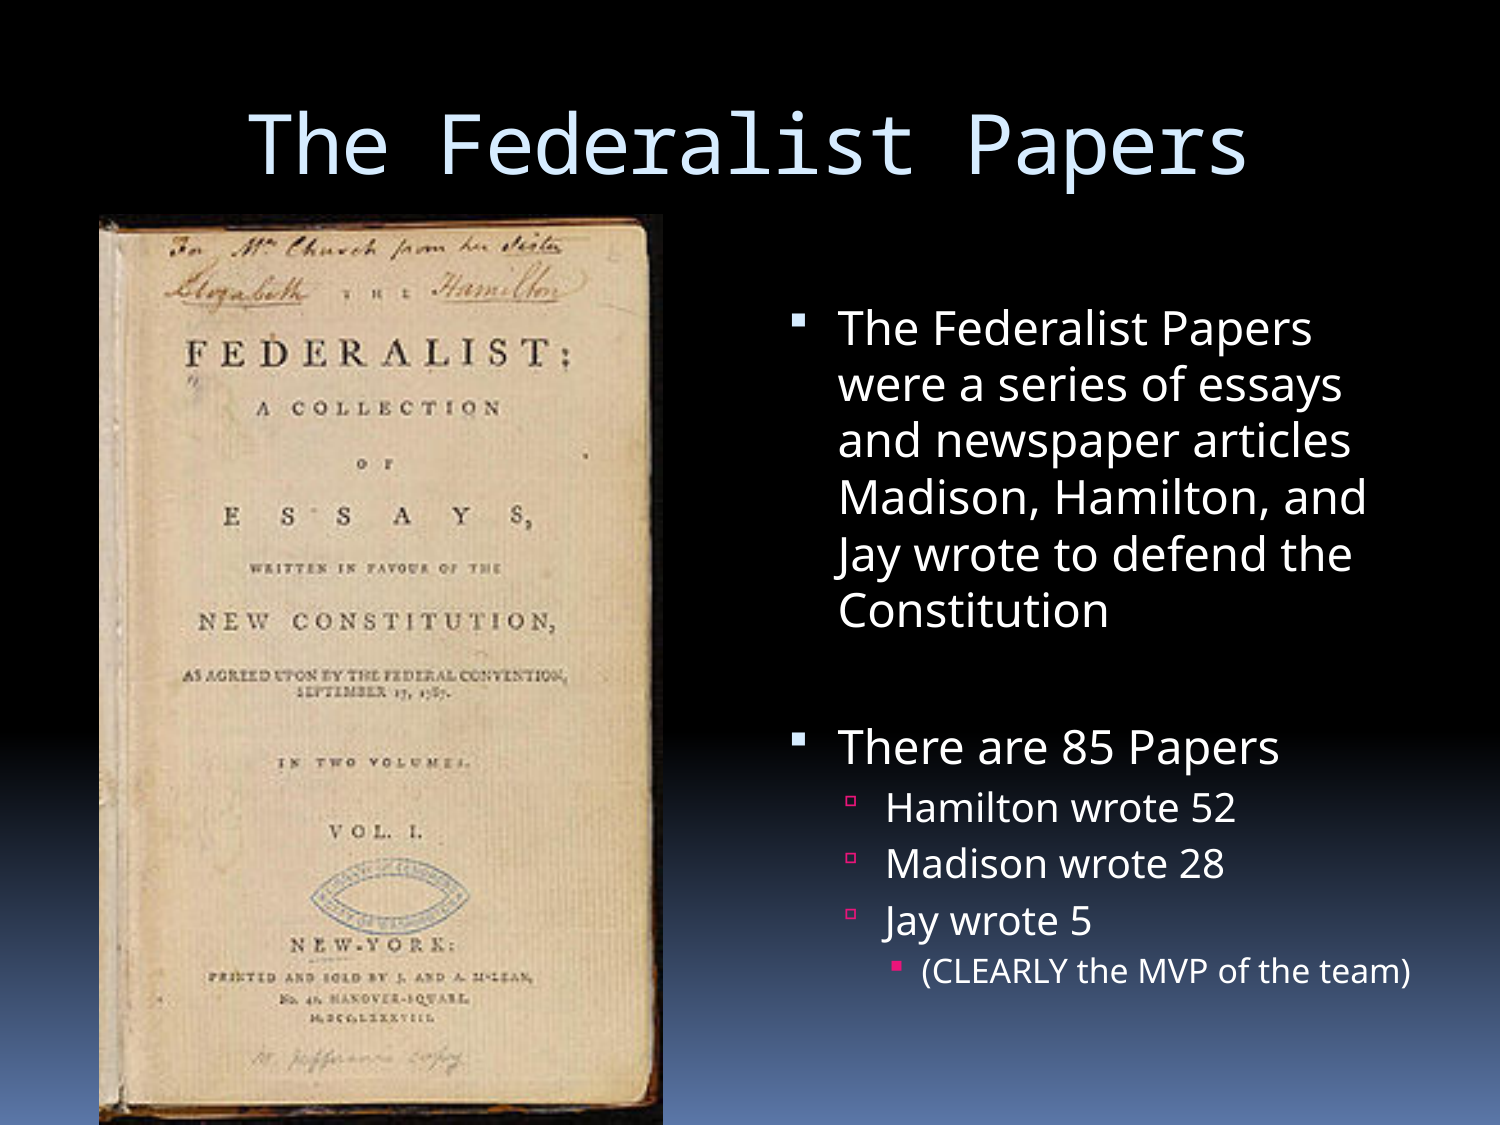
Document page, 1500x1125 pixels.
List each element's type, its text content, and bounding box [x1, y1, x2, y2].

list The Federalist Papers were a series of essays and newspaper articles Madison, Hamilton, and Jay wrote to defend the Constitution There are 85 Papers Hamilton wrote 52 Madison wrote 28 Jay wrote 5 (CLEARLY the MVP of the team) [763, 290, 1427, 1033]
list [99, 214, 663, 1125]
title The Federalist Papers [75, 83, 1425, 234]
